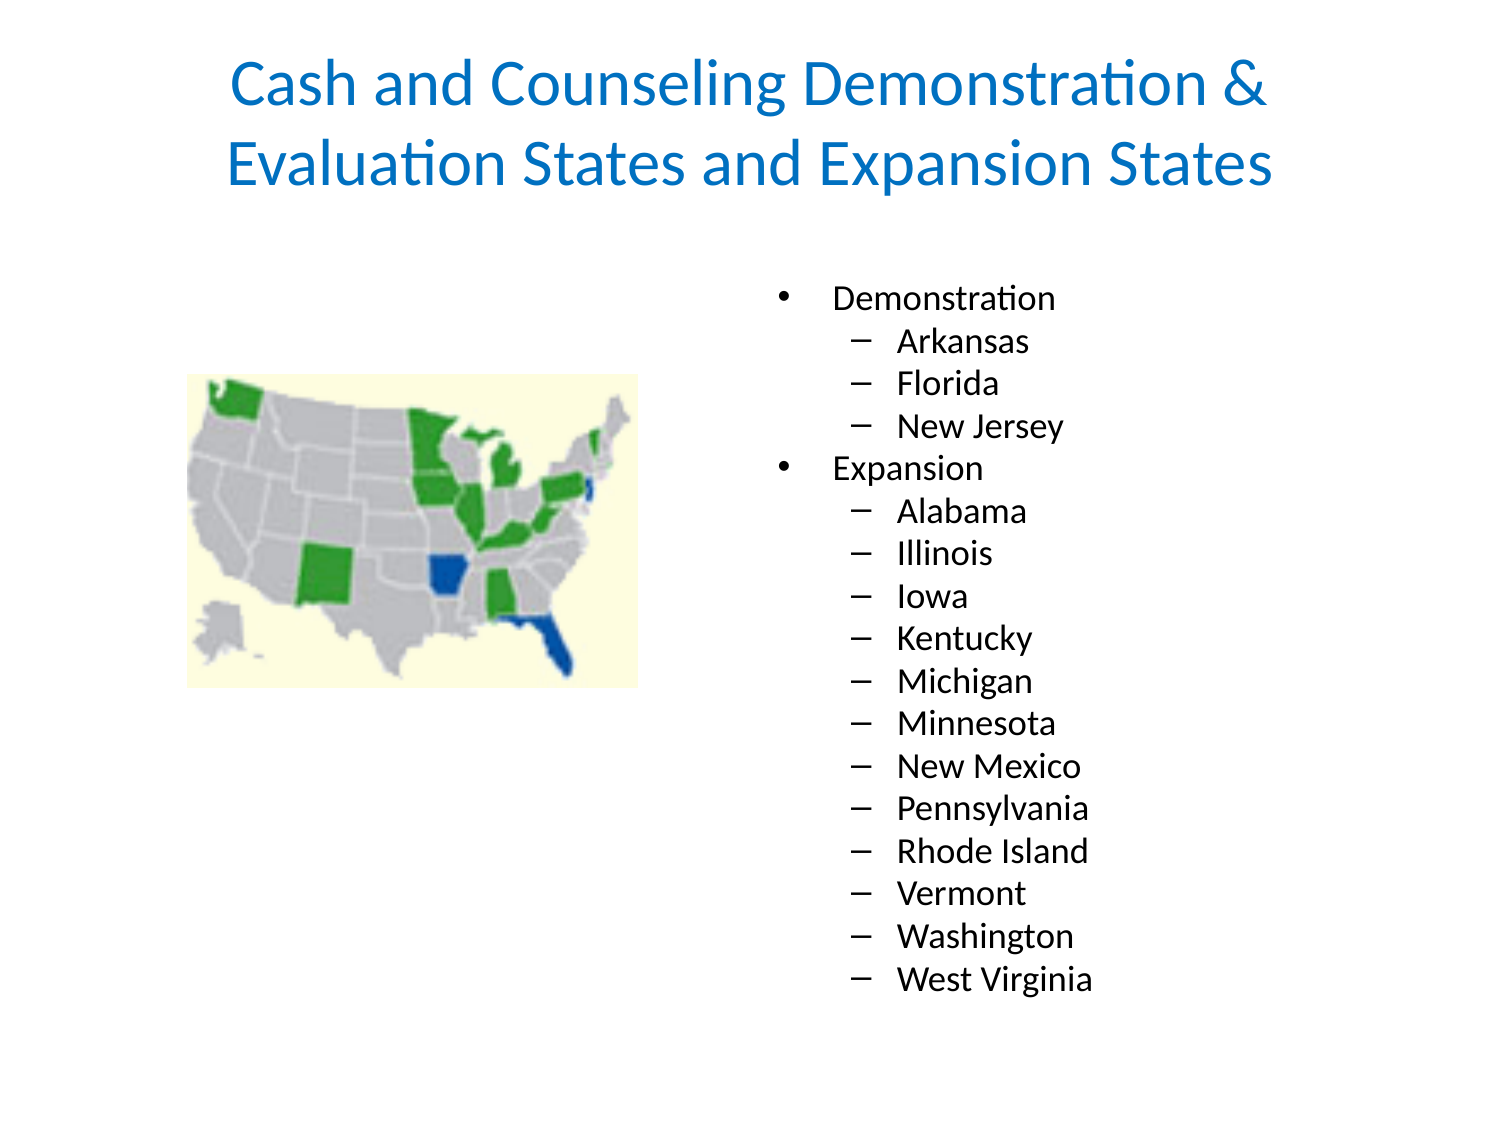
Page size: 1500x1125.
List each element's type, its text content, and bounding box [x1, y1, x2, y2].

list Demonstration Arkansas Florida New Jersey Expansion Alabama Illinois Iowa Kentucky Michigan Minnesota New Mexico Pennsylvania Rhode Island Vermont Washington West Virginia [762, 275, 1425, 1006]
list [187, 374, 638, 688]
title Cash and Counseling Demonstration & Evaluation States and Expansion States [75, 0, 1425, 237]
